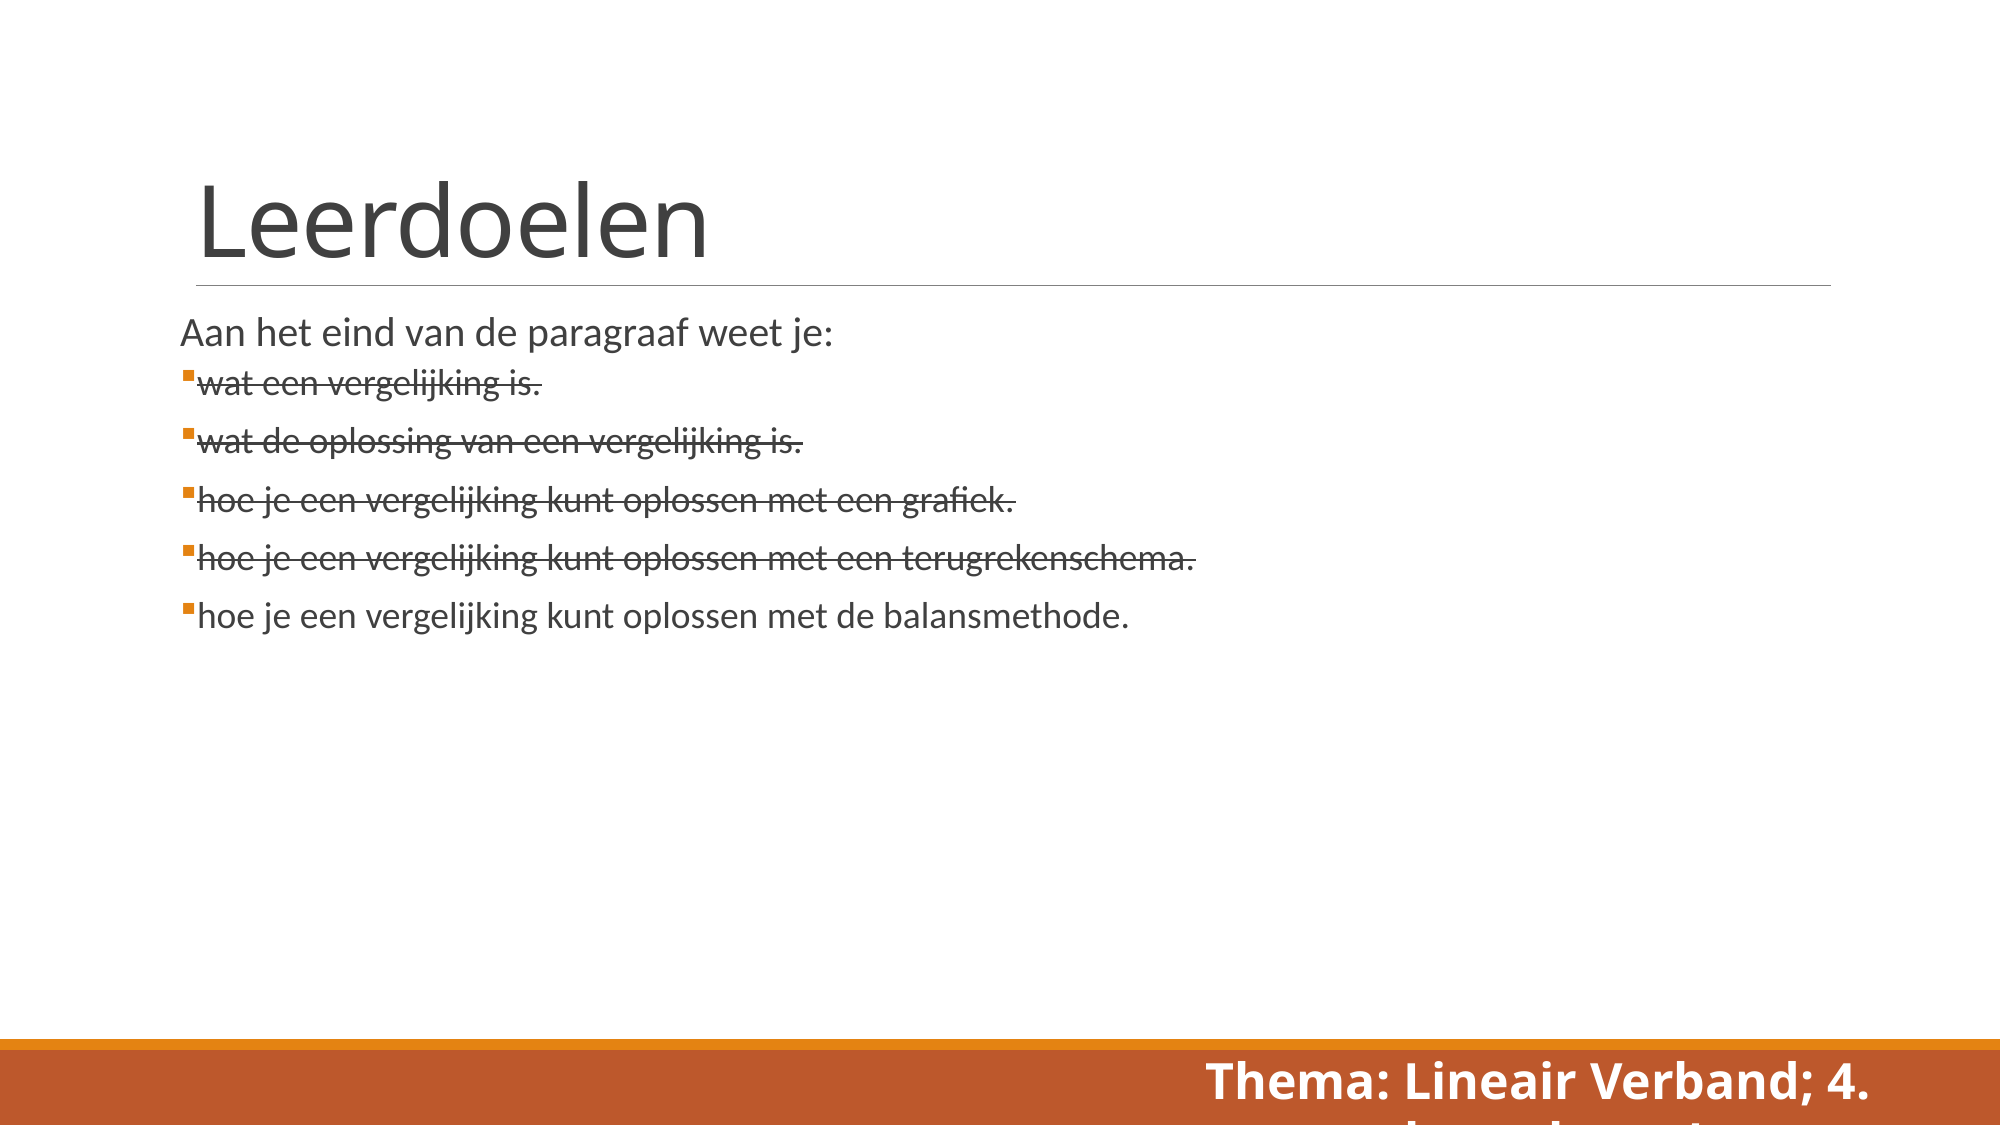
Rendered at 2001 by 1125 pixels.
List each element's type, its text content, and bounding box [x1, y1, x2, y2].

list Aan het eind van de paragraaf weet je: wat een vergelijking is. wat de oplossing van een vergelijking is. hoe je een vergelijking kunt oplossen met een grafiek. hoe je een vergelijking kunt oplossen met een terugrekenschema. hoe je een vergelijking kunt oplossen met de balansmethode. [180, 302, 1830, 963]
text_box Thema: Lineair Verband; 4. rekenschema’s [1076, 1042, 2000, 1125]
title Leerdoelen [180, 47, 1830, 285]
